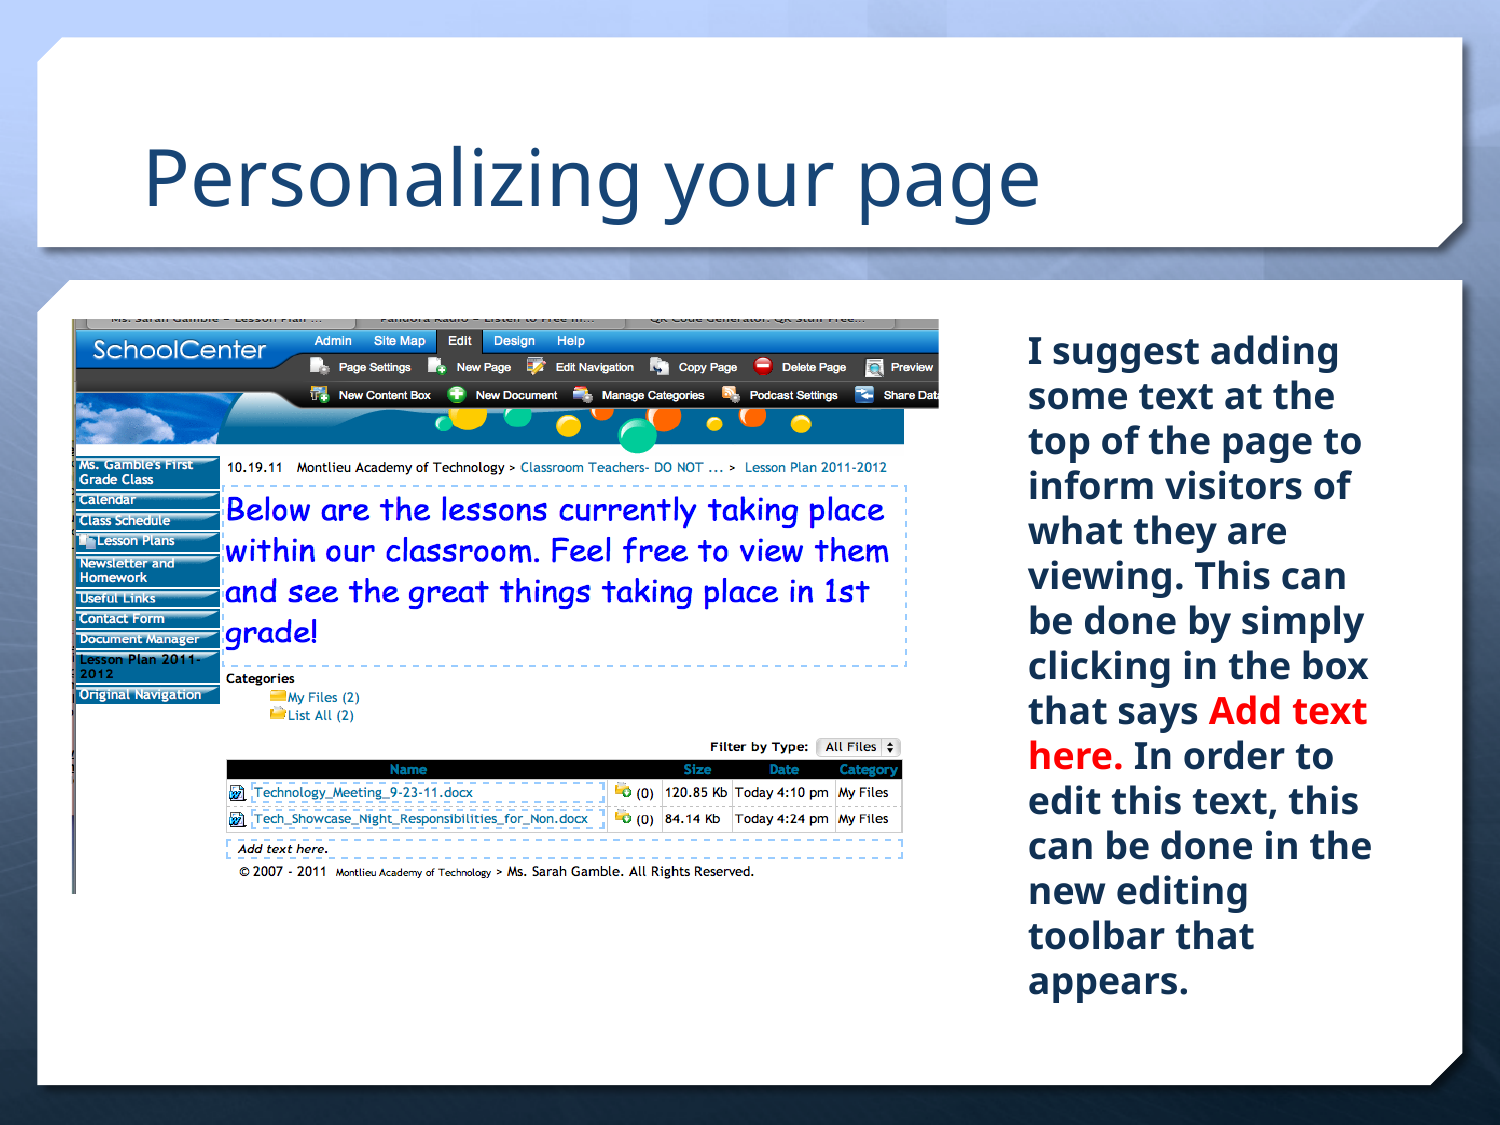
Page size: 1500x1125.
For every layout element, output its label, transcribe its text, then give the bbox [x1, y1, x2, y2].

text_box I suggest adding some text at the top of the page to inform visitors of what they are viewing. This can be done by simply clicking in the box that says Add text here. In order to edit this text, this can be done in the new editing toolbar that appears. [1013, 319, 1401, 1055]
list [71, 319, 940, 894]
title Personalizing your page [127, 42, 1372, 231]
